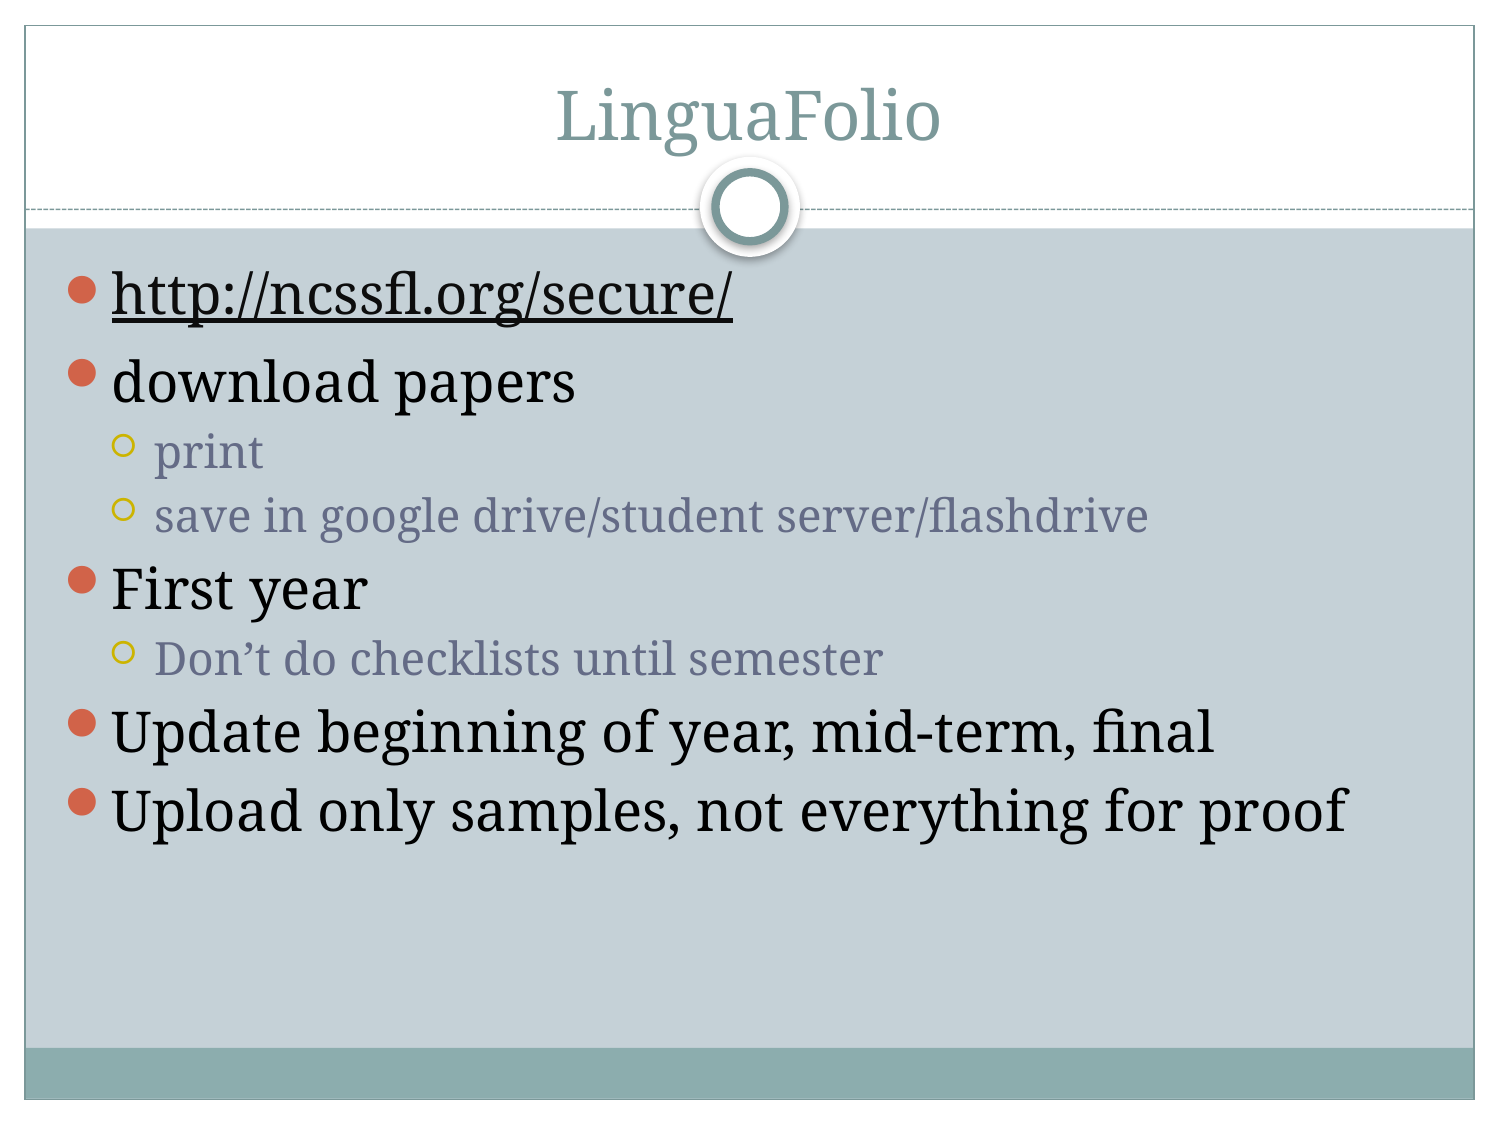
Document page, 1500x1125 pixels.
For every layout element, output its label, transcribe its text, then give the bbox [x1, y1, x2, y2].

list http://ncssfl.org/secure/ download papers print save in google drive/student server/flashdrive First year Don’t do checklists until semester Update beginning of year, mid-term, final Upload only samples, not everything for proof [49, 250, 1445, 1001]
title LinguaFolio [49, 37, 1450, 162]
